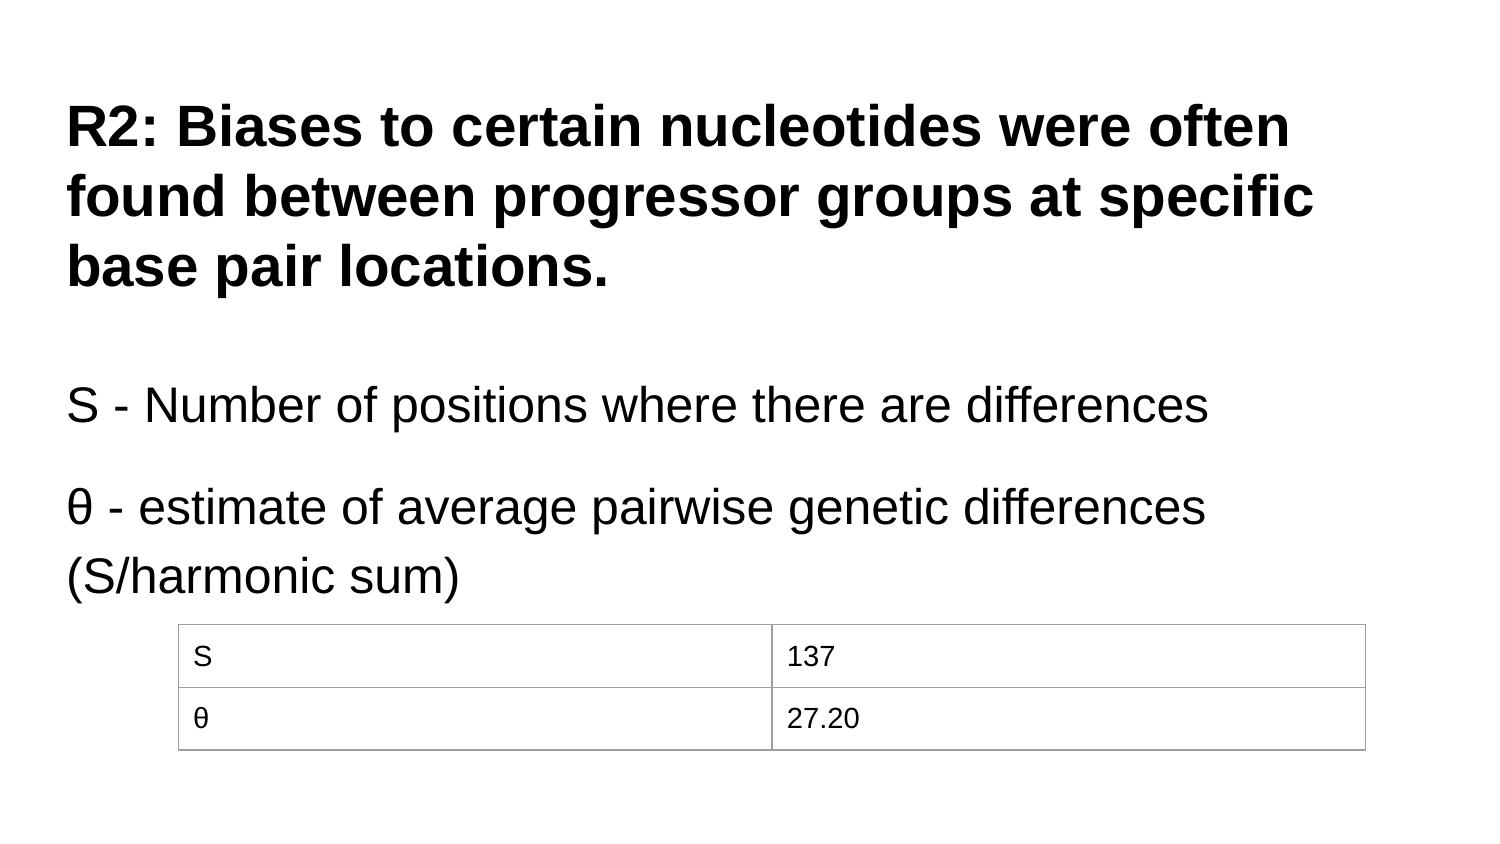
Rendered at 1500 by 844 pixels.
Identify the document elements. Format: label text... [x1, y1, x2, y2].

title R2: Biases to certain nucleotides were often found between progressor groups at specific base pair locations. [51, 72, 1449, 167]
table_header S [179, 625, 771, 687]
table_cell θ [179, 688, 771, 749]
table_cell 27.20 [773, 688, 1365, 749]
table_header 137 [773, 625, 1365, 687]
list S - Number of positions where there are differences θ - estimate of average pairwise genetic differences (S/harmonic sum) [51, 348, 1449, 750]
